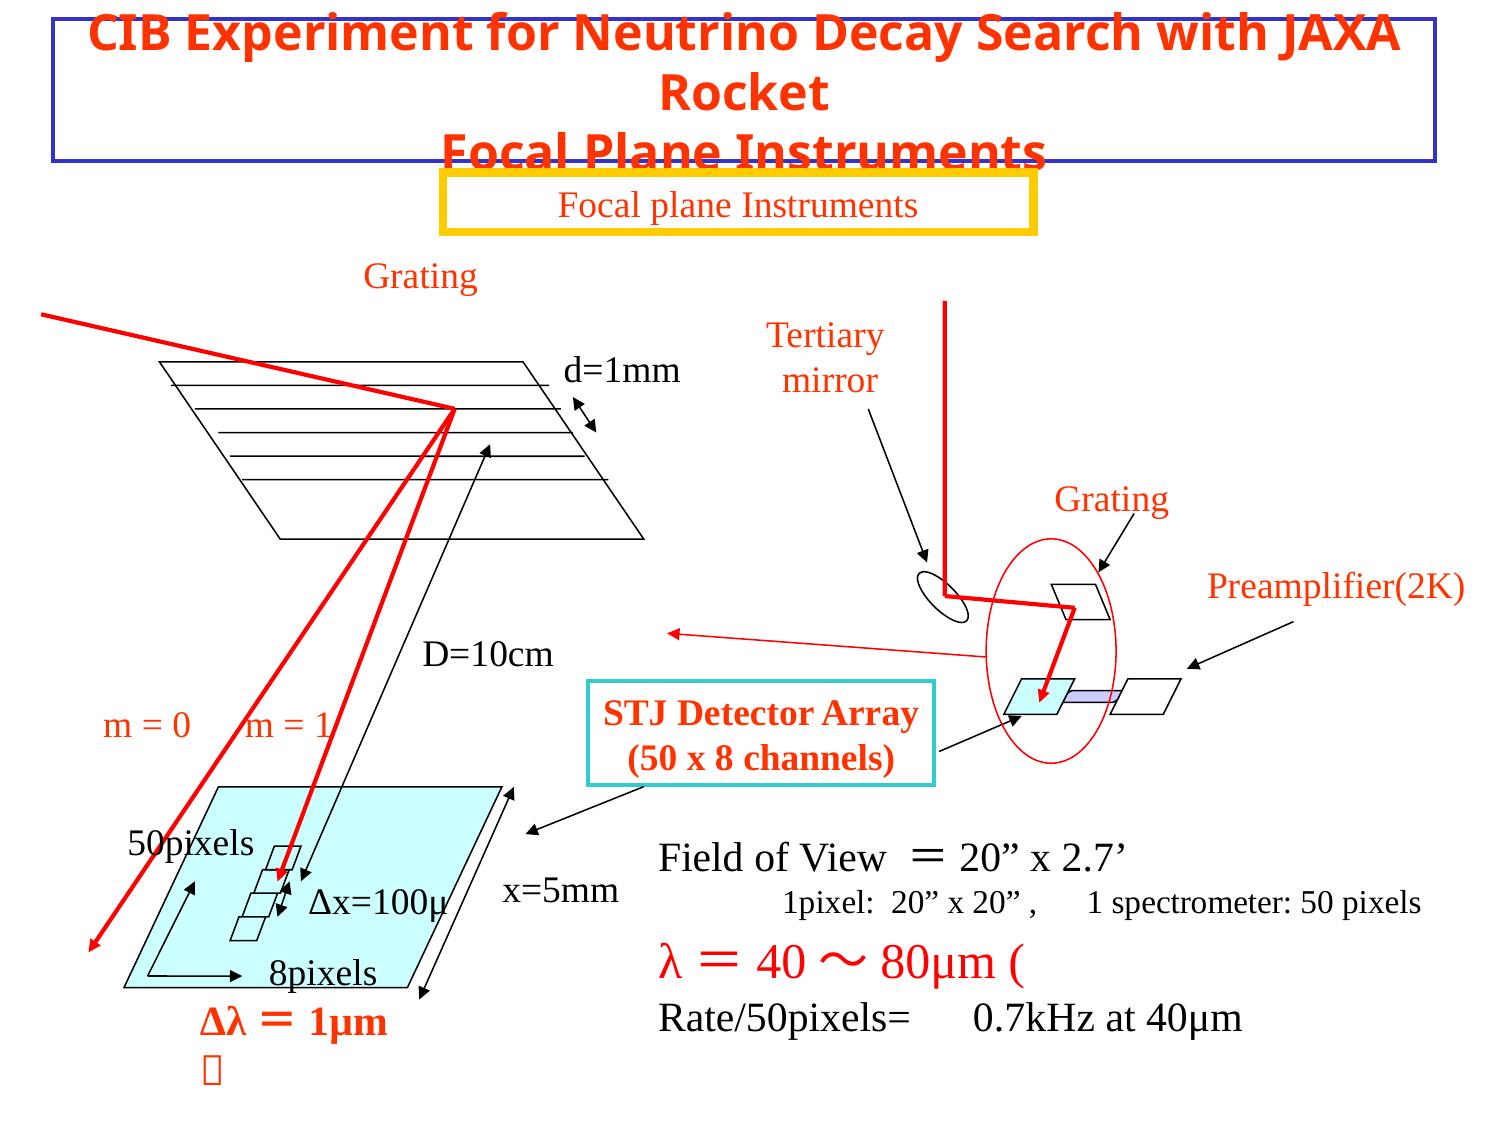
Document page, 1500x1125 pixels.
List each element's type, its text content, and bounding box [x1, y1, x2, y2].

text_box [283, 846, 302, 869]
text_box Tertiary mirror [751, 302, 909, 408]
text_box [525, 786, 644, 836]
text_box [270, 846, 290, 870]
text_box [450, 480, 644, 540]
text_box [253, 870, 277, 894]
text_box [1109, 690, 1121, 703]
text_box [1186, 621, 1294, 670]
text_box [868, 408, 929, 563]
text_box [307, 786, 502, 869]
text_box [573, 398, 597, 433]
text_box [148, 881, 195, 975]
text_box Focal plane Instruments [442, 172, 1034, 233]
text_box [917, 571, 969, 623]
text_box [147, 969, 243, 983]
text_box m = 1 [230, 692, 348, 753]
text_box Δx=100μ [277, 869, 479, 930]
text_box [175, 386, 555, 540]
text_box [159, 361, 539, 385]
text_box [292, 786, 341, 869]
text_box [418, 930, 451, 1000]
text_box D=10cm [407, 621, 569, 682]
title CIB Experiment for Neutrino Decay Search with JAXA Rocket Focal Plane Instruments [53, 19, 1436, 161]
text_box [242, 893, 277, 917]
text_box Grating [1039, 466, 1184, 526]
text_box [88, 871, 144, 953]
text_box [477, 786, 515, 869]
text_box [986, 538, 1117, 764]
text_box 50pixels [112, 810, 270, 871]
text_box m = 0 [88, 692, 207, 753]
text_box [1110, 678, 1181, 715]
text_box [123, 871, 261, 988]
text_box [447, 409, 571, 432]
text_box [207, 786, 312, 855]
text_box STJ Detector Array (50 x 8 channels) [588, 680, 935, 786]
text_box [667, 628, 987, 658]
text_box Preamplifier(2K) [1192, 554, 1481, 614]
text_box [413, 444, 491, 621]
text_box [438, 433, 603, 479]
text_box [230, 916, 266, 941]
text_box d=1mm [548, 337, 696, 398]
text_box Grating [348, 243, 493, 304]
text_box [1098, 526, 1127, 573]
text_box [258, 898, 435, 988]
text_box x=5mm [487, 857, 635, 918]
text_box 8pixels [253, 940, 393, 1001]
